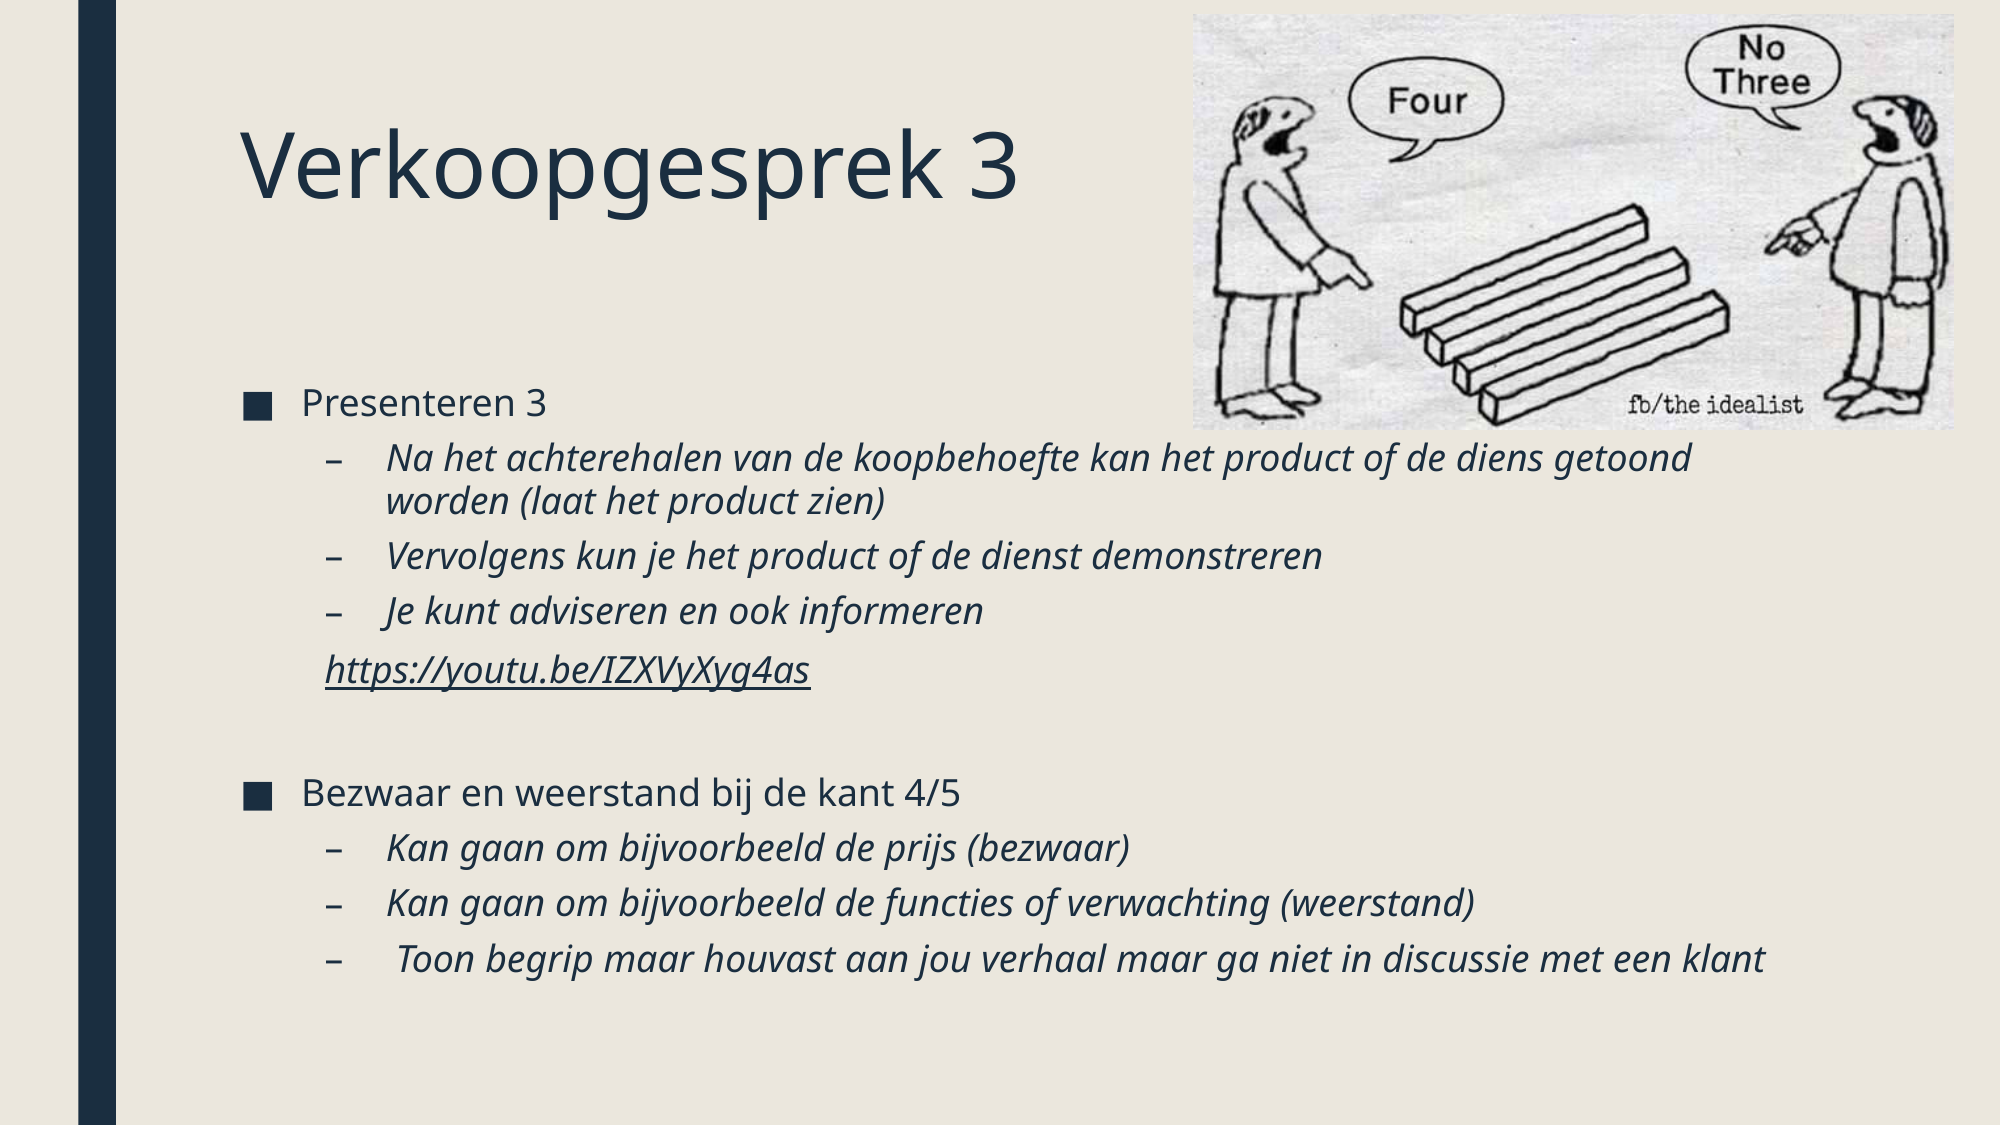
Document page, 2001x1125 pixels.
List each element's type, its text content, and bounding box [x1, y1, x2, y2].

title Verkoopgesprek 3 [225, 112, 1193, 357]
list Presenteren 3 Na het achterehalen van de koopbehoefte kan het product of de diens getoond worden (laat het product zien) Vervolgens kun je het product of de dienst demonstreren Je kunt adviseren en ook informeren https://youtu.be/IZXVyXyg4as Bezwaar en weerstand bij de kant 4/5 Kan gaan om bijvoorbeeld de prijs (bezwaar) Kan gaan om bijvoorbeeld de functies of verwachting (weerstand) Toon begrip maar houvast aan jou verhaal maar ga niet in discussie met een klant [225, 375, 1800, 1024]
picture [1193, 14, 1954, 430]
